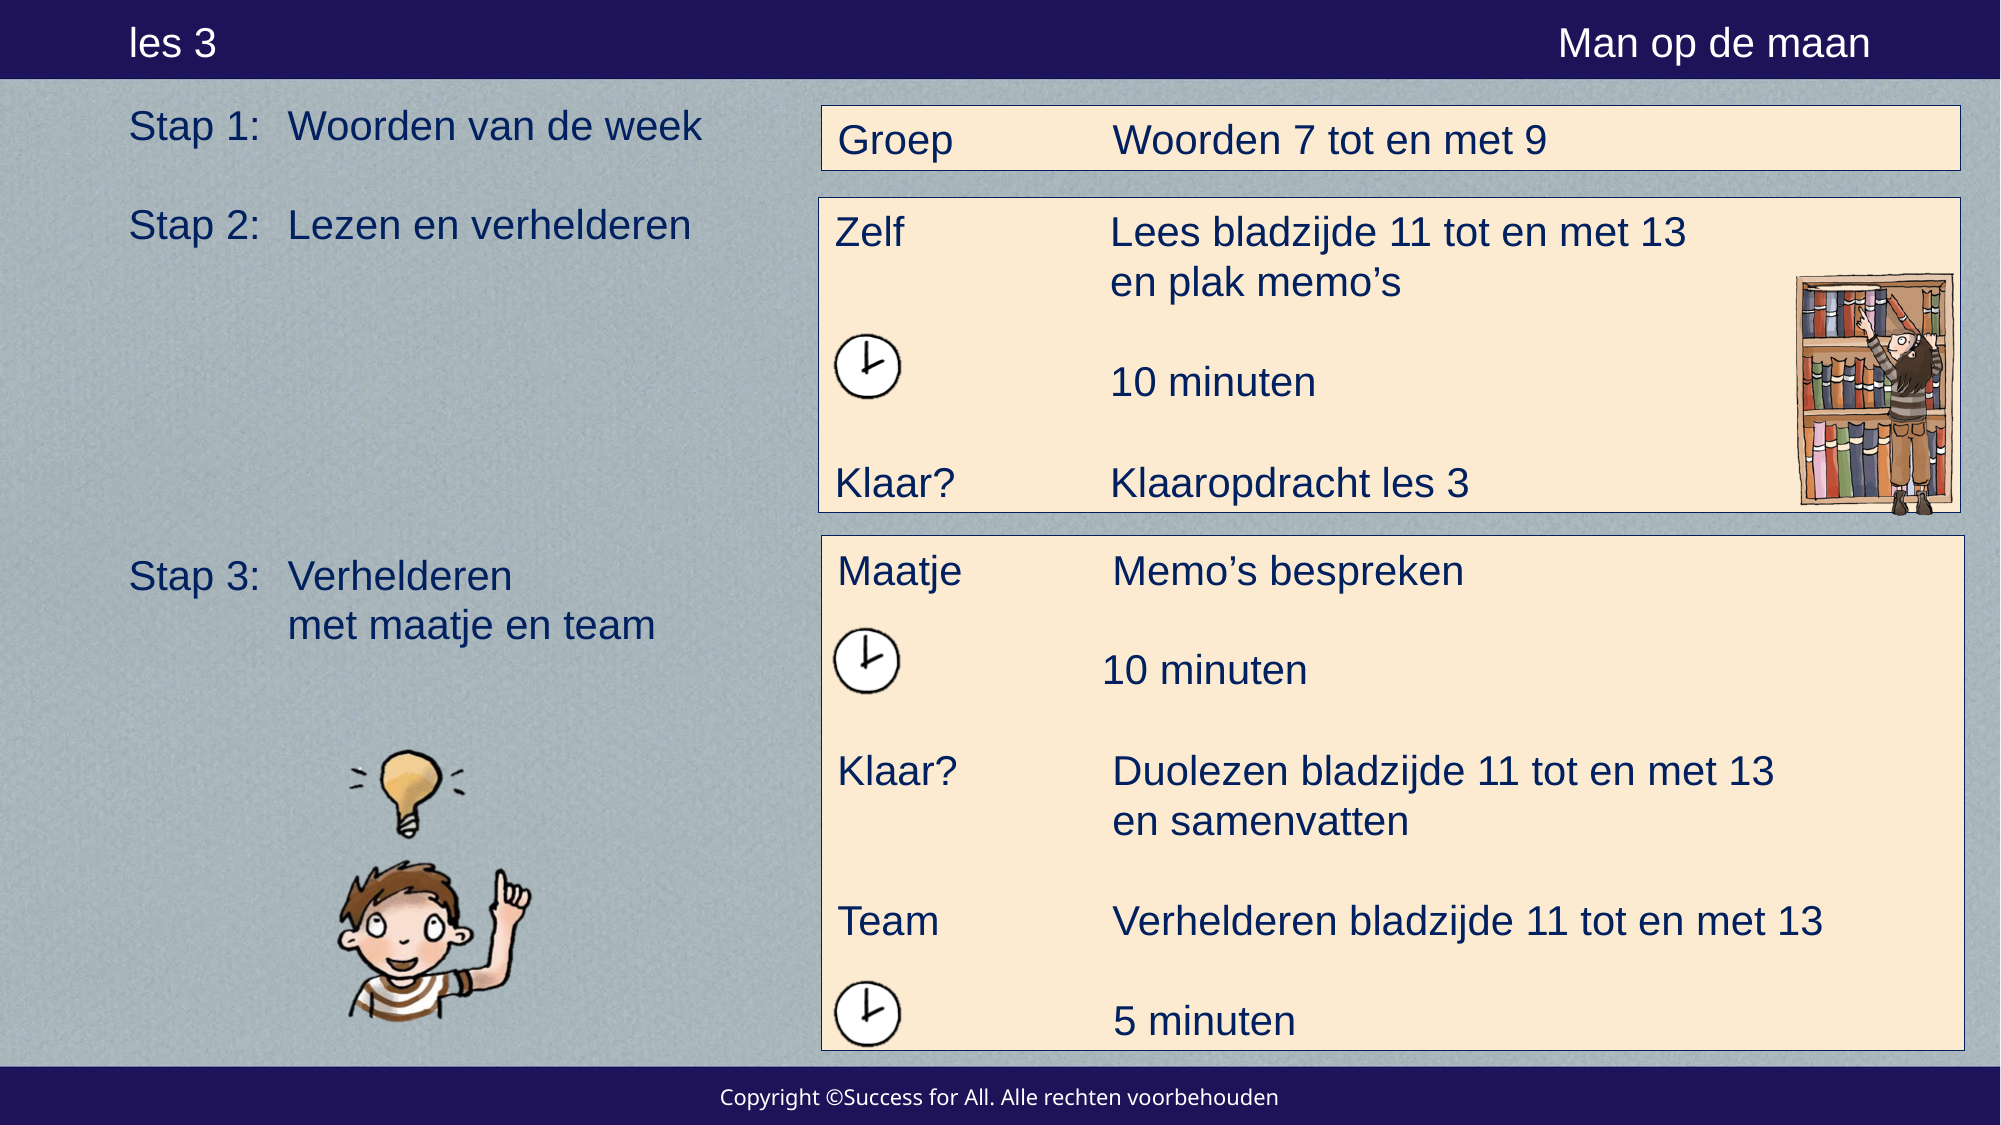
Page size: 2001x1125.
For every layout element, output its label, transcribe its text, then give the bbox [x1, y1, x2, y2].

text_box Maatje Memo’s bespreken 10 minuten Klaar? Duolezen bladzijde 11 tot en met 13 en samenvatten Team Verhelderen bladzijde 11 tot en met 13 5 minuten [821, 535, 1965, 1051]
text_box Man op de maan [999, 8, 1886, 73]
text_box les 3 [114, 8, 354, 73]
picture [0, 0, 2001, 1125]
text_box Groep Woorden 7 tot en met 9 [821, 105, 1961, 171]
text_box Stap 1: Woorden van de week Stap 2: Lezen en verhelderen Stap 3: Verhelderen met maatje en team [114, 90, 907, 706]
text_box Copyright ©Success for All. Alle rechten voorbehouden [0, 1076, 2000, 1125]
text_box Zelf Lees bladzijde 11 tot en met 13 en plak memo’s 10 minuten Klaar? Klaaropdracht les 3 [818, 197, 1961, 513]
